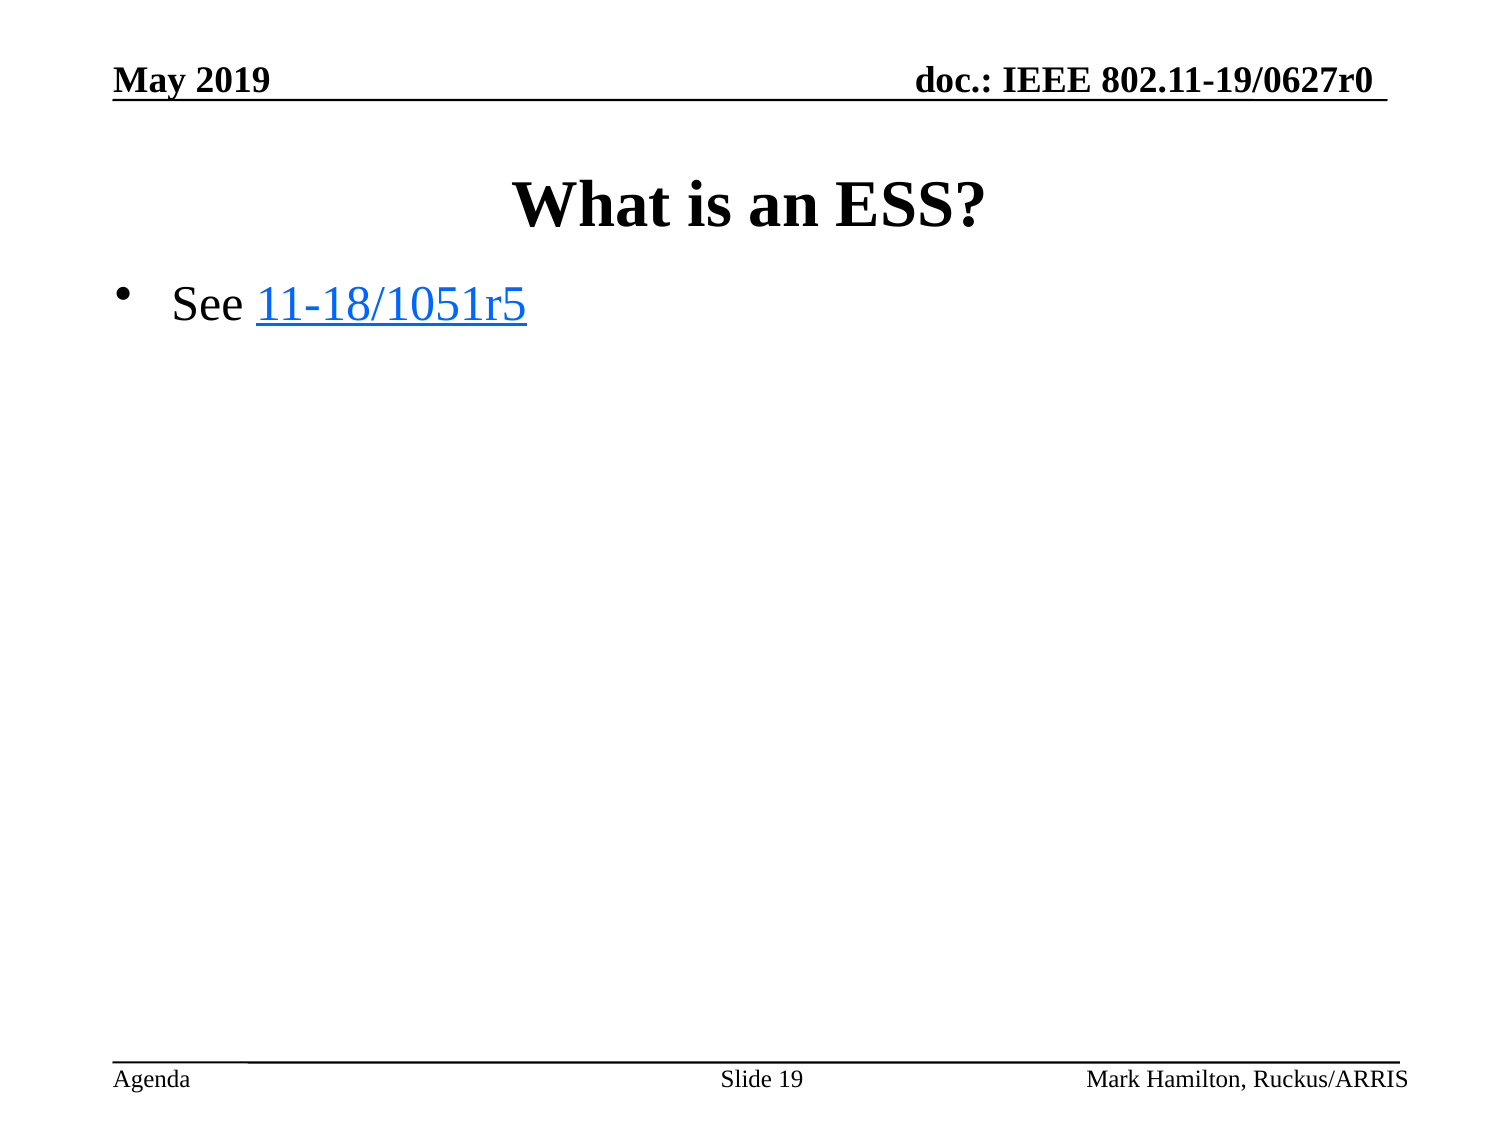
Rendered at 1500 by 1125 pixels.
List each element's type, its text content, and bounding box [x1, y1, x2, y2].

title What is an ESS? [112, 112, 1388, 288]
list See 11-18/1051r5 [99, 262, 1375, 1013]
